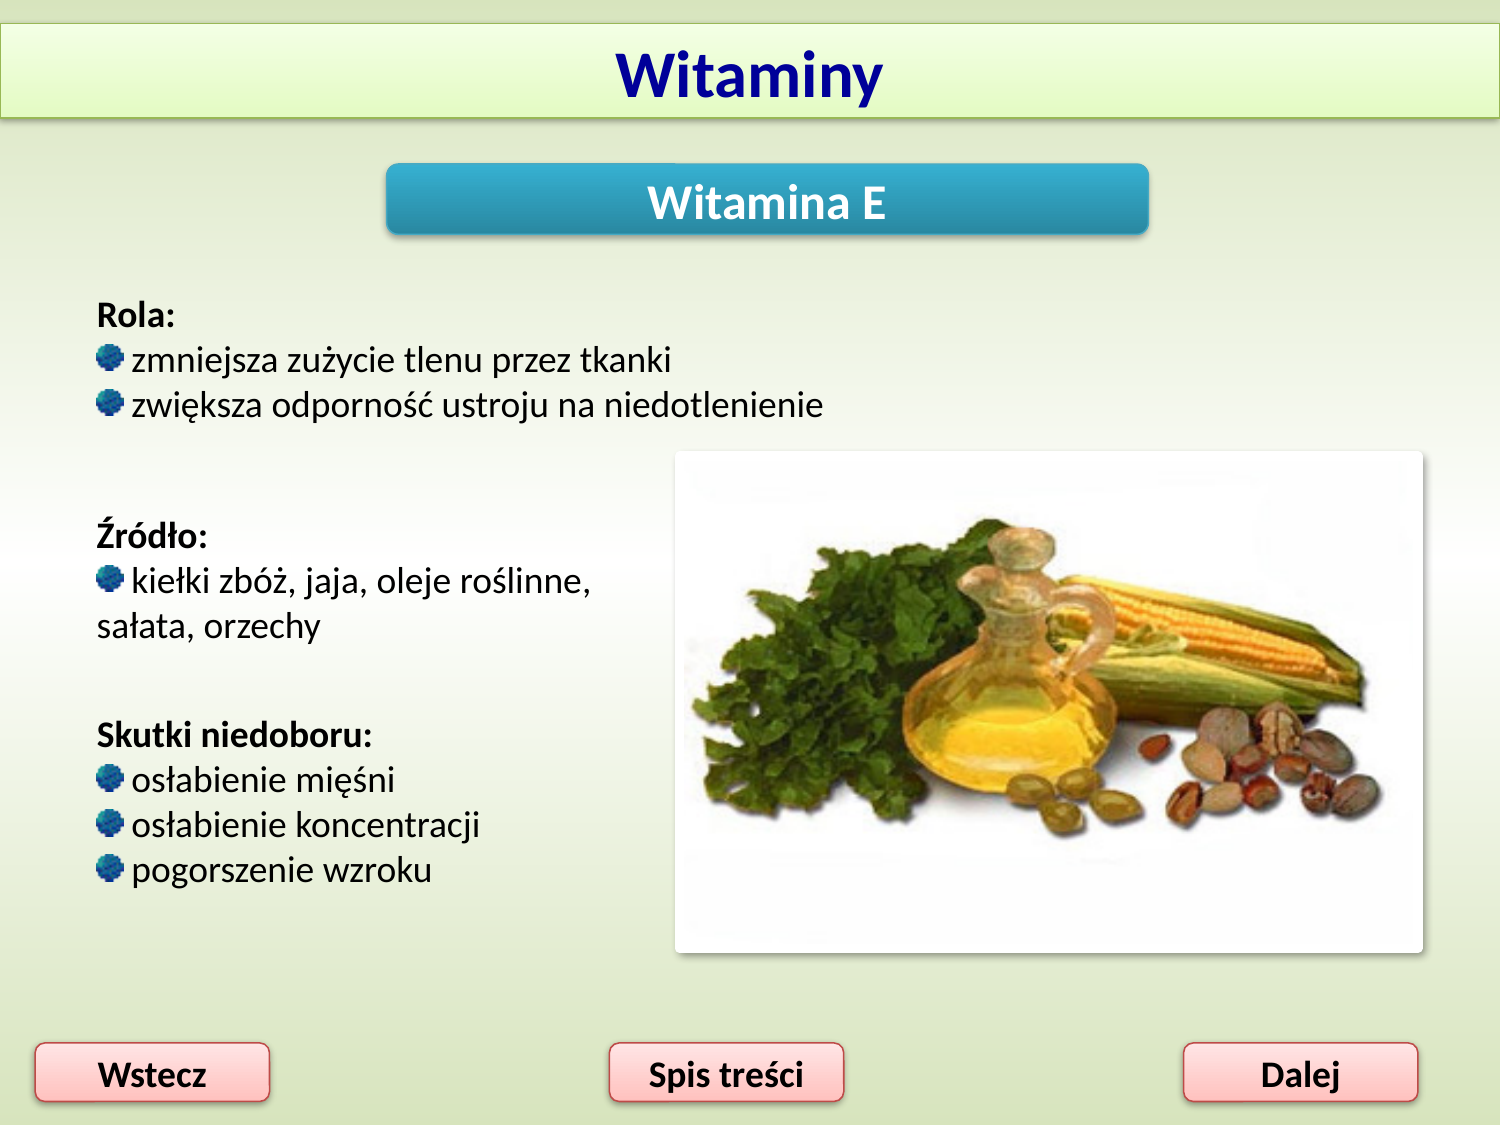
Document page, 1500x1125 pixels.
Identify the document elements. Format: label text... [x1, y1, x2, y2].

text_box Rola: zmniejsza zużycie tlenu przez tkanki zwiększa odporność ustroju na niedotlenienie [82, 282, 903, 433]
text_box Skutki niedoboru: osłabienie mięśni osłabienie koncentracji pogorszenie wzroku [82, 703, 676, 898]
text_box Witaminy [0, 23, 1500, 119]
text_box Wstecz [34, 1042, 271, 1103]
picture [96, 764, 124, 792]
picture [96, 389, 124, 416]
text_box [678, 454, 1420, 950]
text_box Witamina E [385, 163, 1150, 236]
picture [96, 854, 124, 882]
picture [96, 344, 124, 371]
text_box Spis treści [608, 1042, 845, 1103]
text_box Źródło: kiełki zbóż, jaja, oleje roślinne, sałata, orzechy [81, 503, 676, 654]
picture [96, 809, 124, 837]
picture [96, 565, 124, 592]
text_box Dalej [1182, 1042, 1419, 1103]
